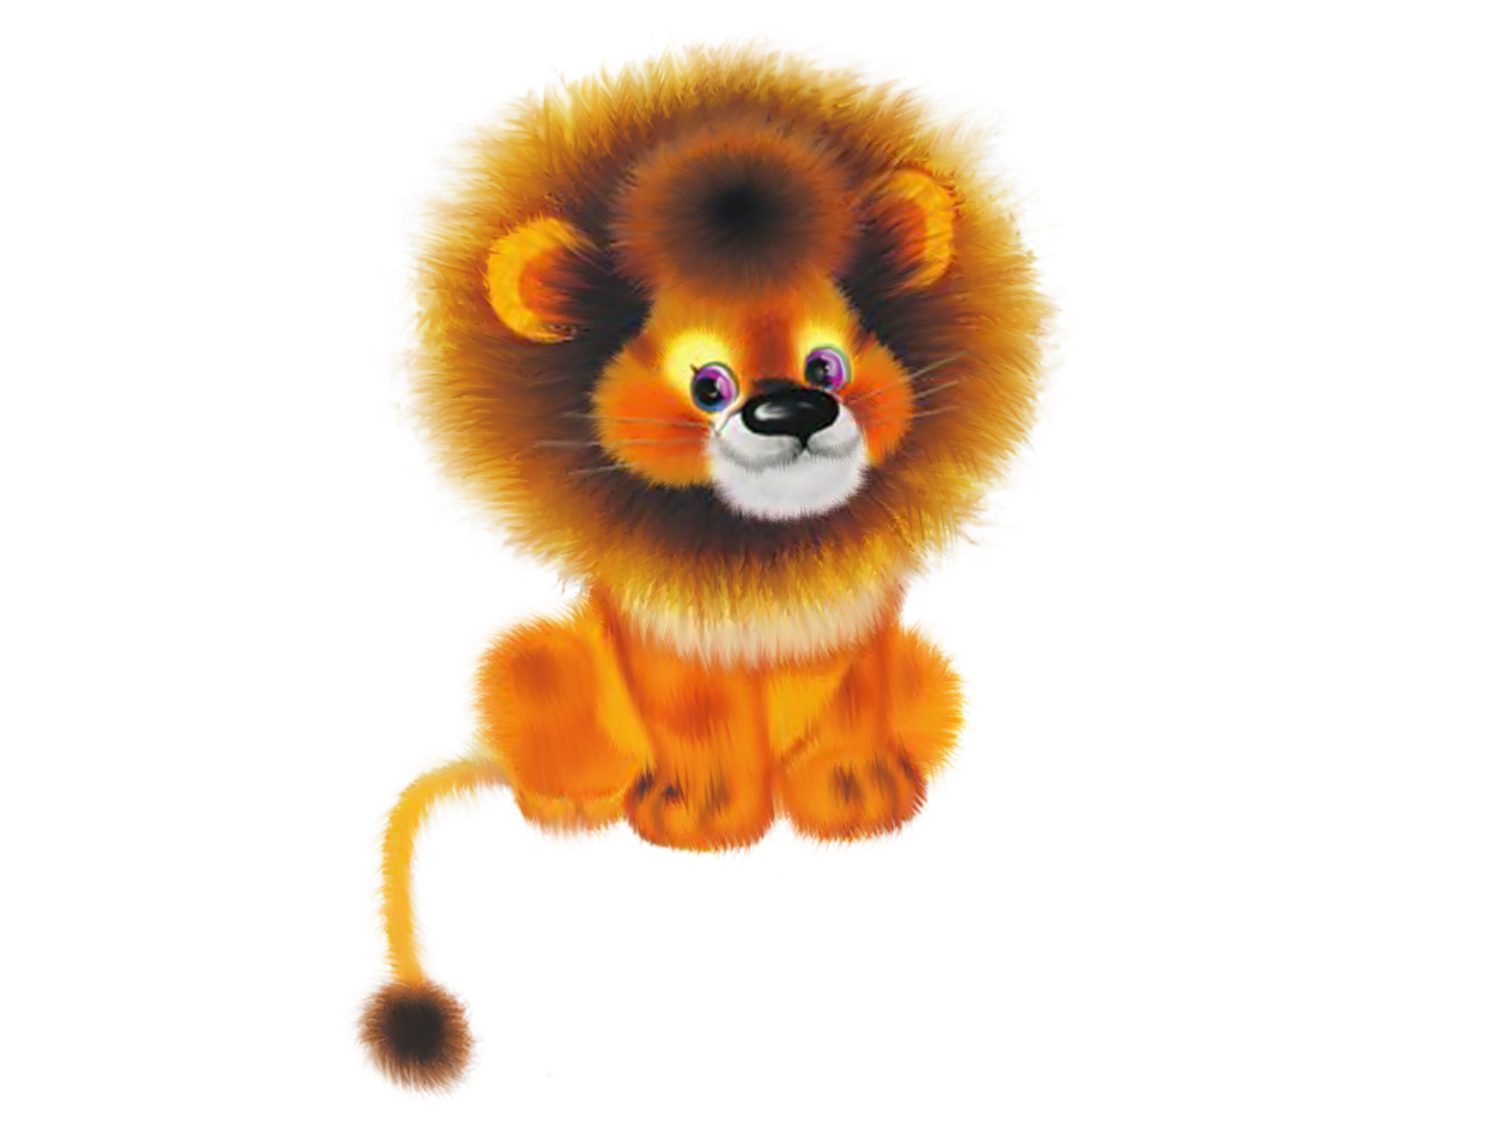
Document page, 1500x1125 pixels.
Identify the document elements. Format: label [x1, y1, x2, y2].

picture [187, 0, 1313, 1125]
